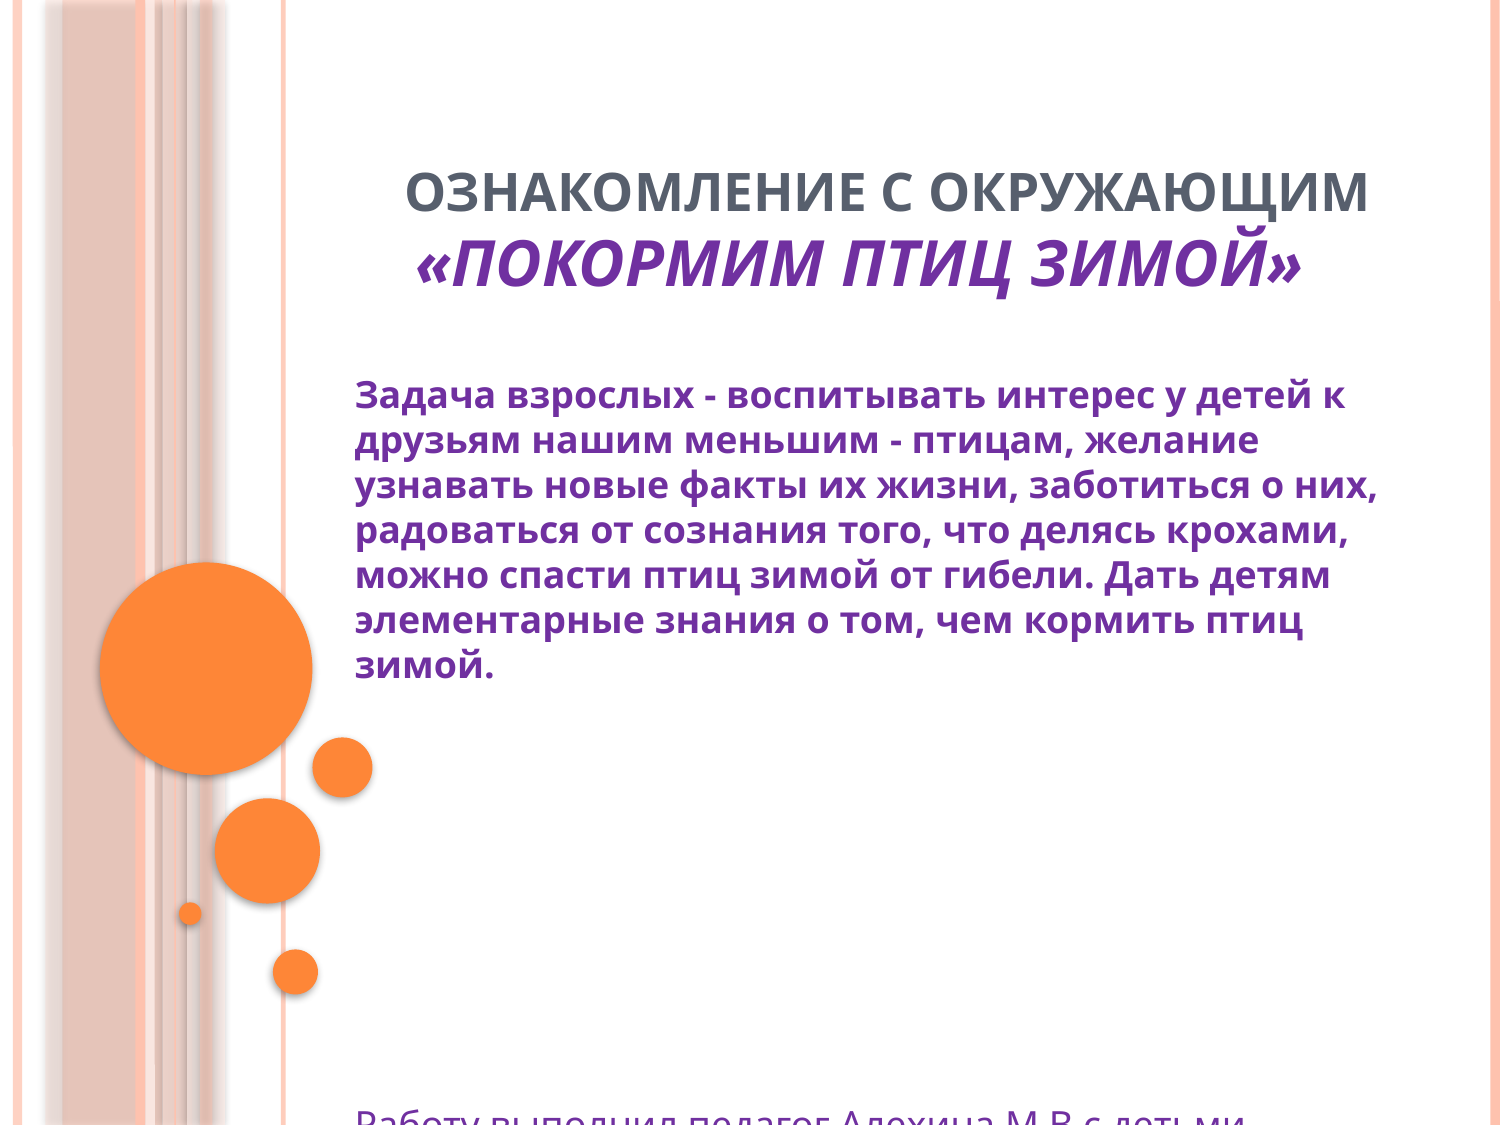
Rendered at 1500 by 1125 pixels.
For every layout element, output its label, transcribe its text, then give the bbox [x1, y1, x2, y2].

subtitle Задача взрослых - воспитывать интерес у детей к друзьям нашим меньшим - птицам, желание узнавать новые факты их жизни, заботиться о них, радоваться от сознания того, что делясь крохами, можно спасти птиц зимой от гибели. Дать детям элементарные знания о том, чем кормить птиц зимой. Работу выполнил педагог Алехина М.В с детьми старшей группы №5 [339, 363, 1427, 1032]
title Ознакомление с окружающим «Покормим птиц зимой» [316, 117, 1403, 307]
